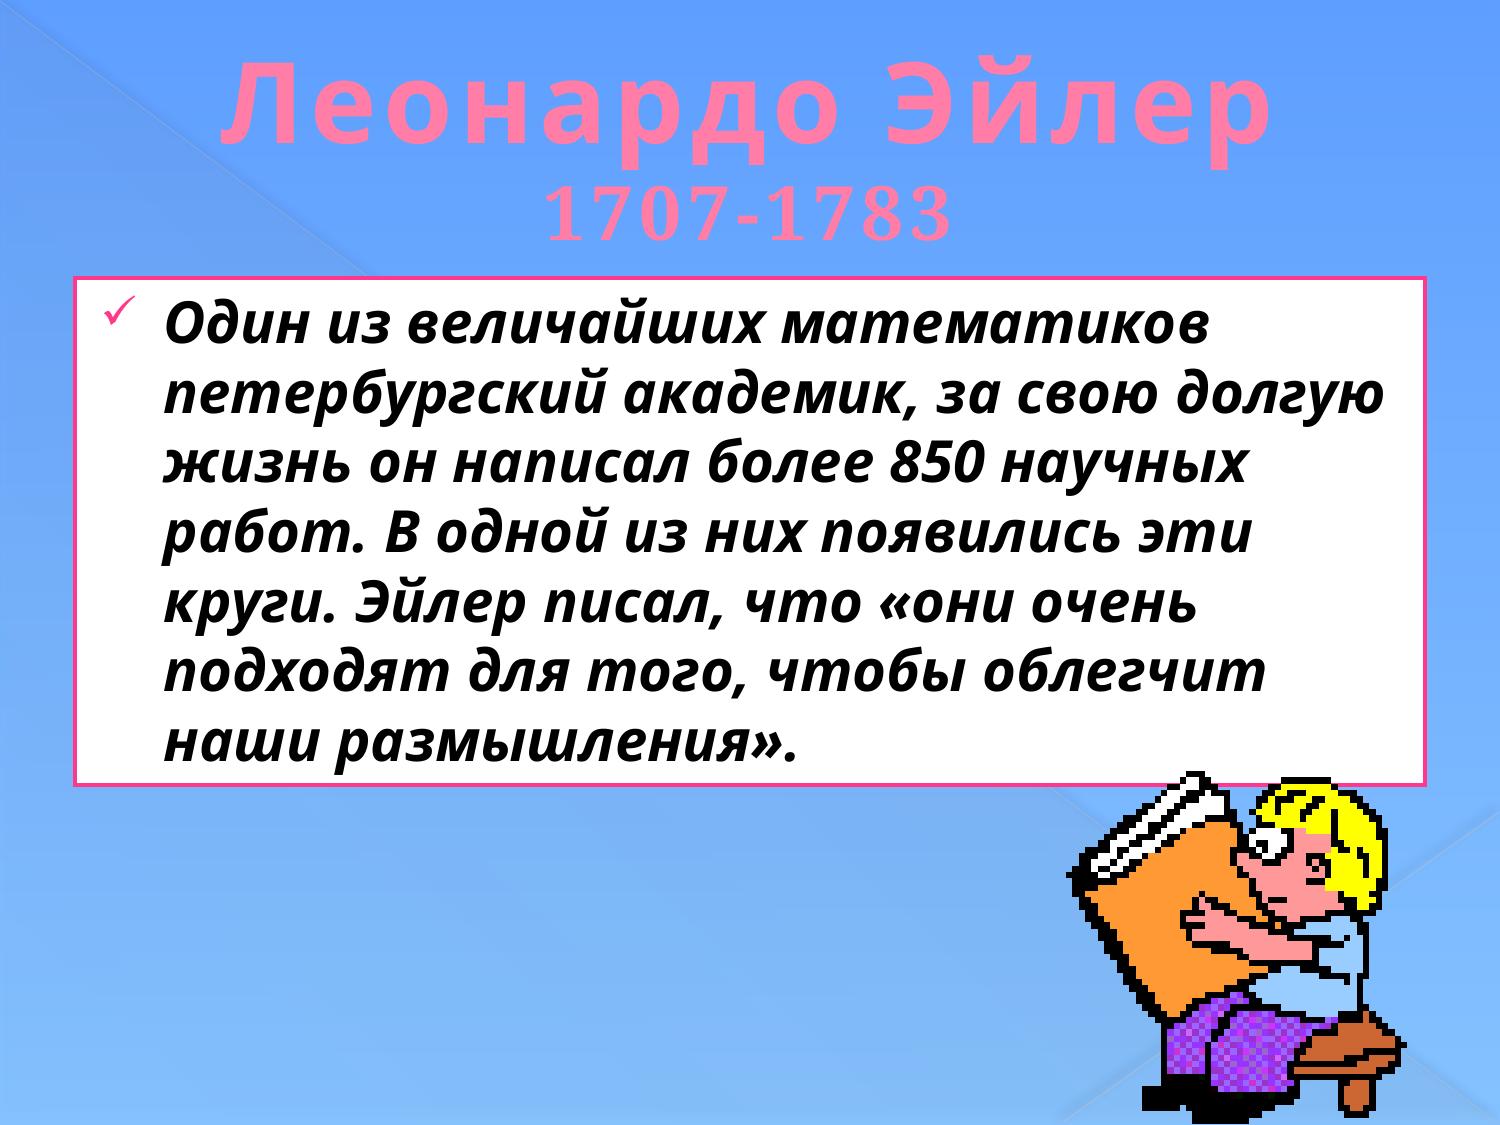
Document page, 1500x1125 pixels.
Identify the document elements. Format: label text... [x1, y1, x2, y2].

list Один из величайших математиков петербургский академик, за свою долгую жизнь он написал более 850 научных работ. В одной из них появились эти круги. Эйлер писал, что «они очень подходят для того, чтобы облегчит наши размышления». [73, 276, 1427, 787]
text_box Леонардо Эйлер 1707-1783 [206, 23, 1291, 399]
picture [1054, 759, 1414, 1125]
